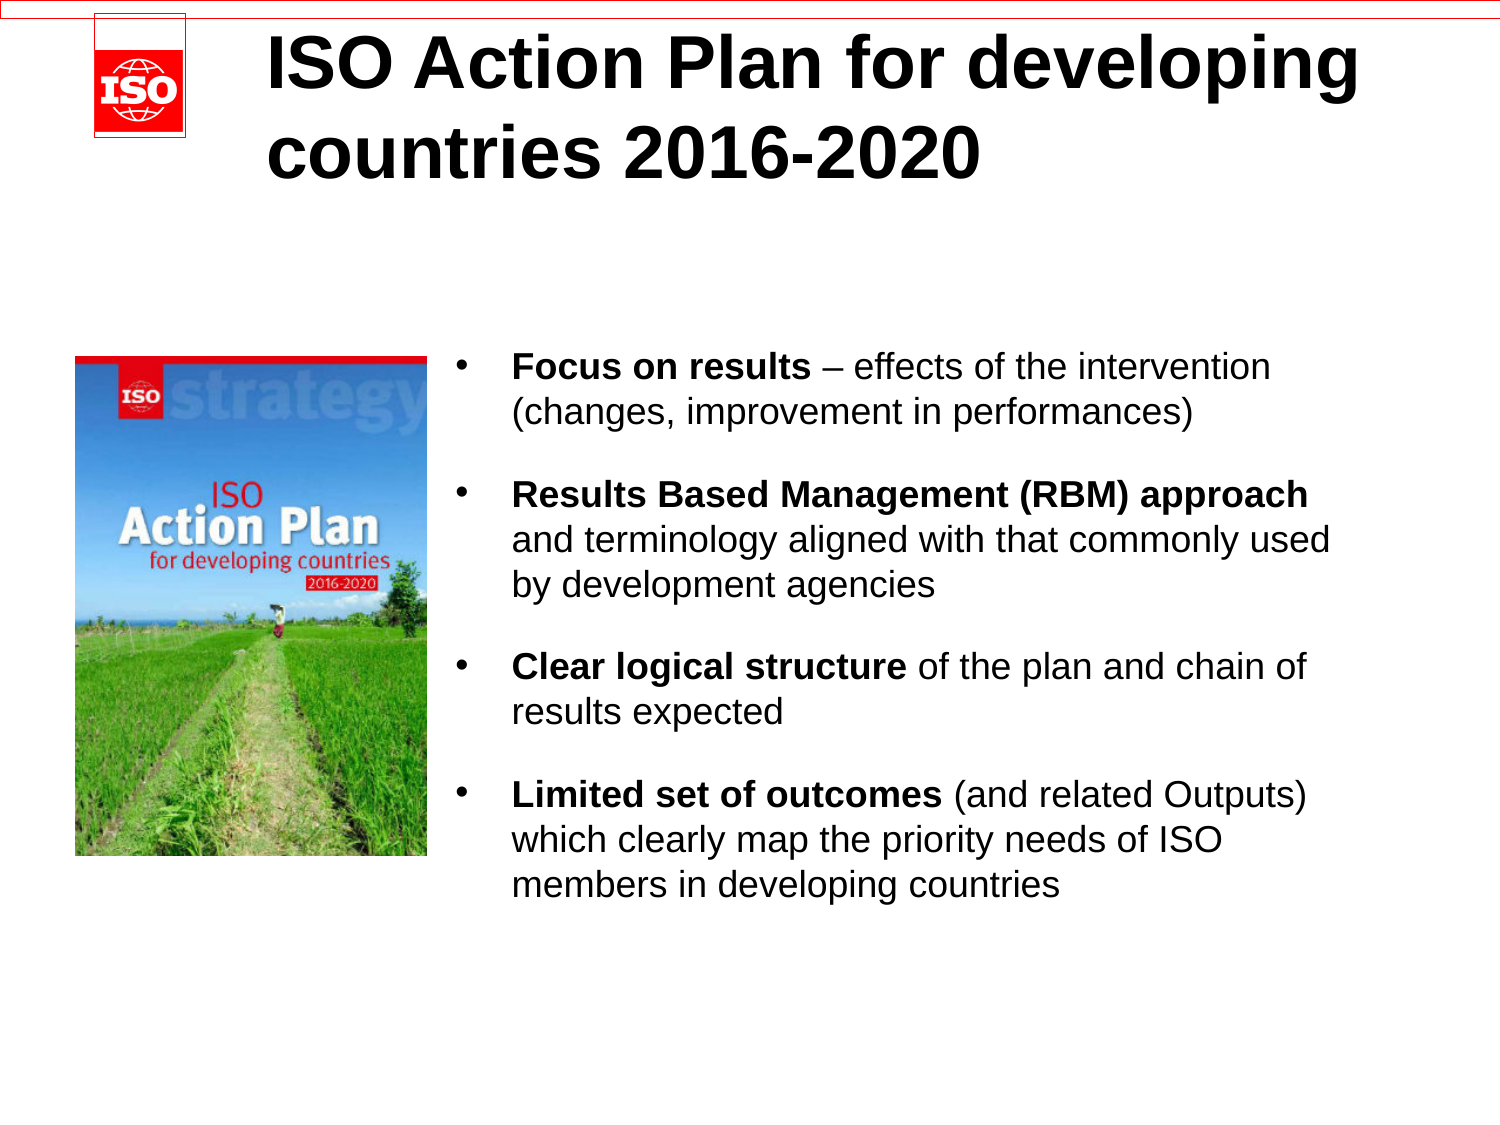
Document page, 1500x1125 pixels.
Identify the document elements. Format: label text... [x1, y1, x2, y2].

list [74, 356, 427, 856]
text_box Focus on results – effects of the intervention (changes, improvement in performances) Results Based Management (RBM) approach and terminology aligned with that commonly used by development agencies Clear logical structure of the plan and chain of results expected Limited set of outcomes (and related Outputs) which clearly map the priority needs of ISO members in developing countries [440, 334, 1383, 912]
title ISO Action Plan for developing countries 2016-2020 [251, 64, 1500, 143]
